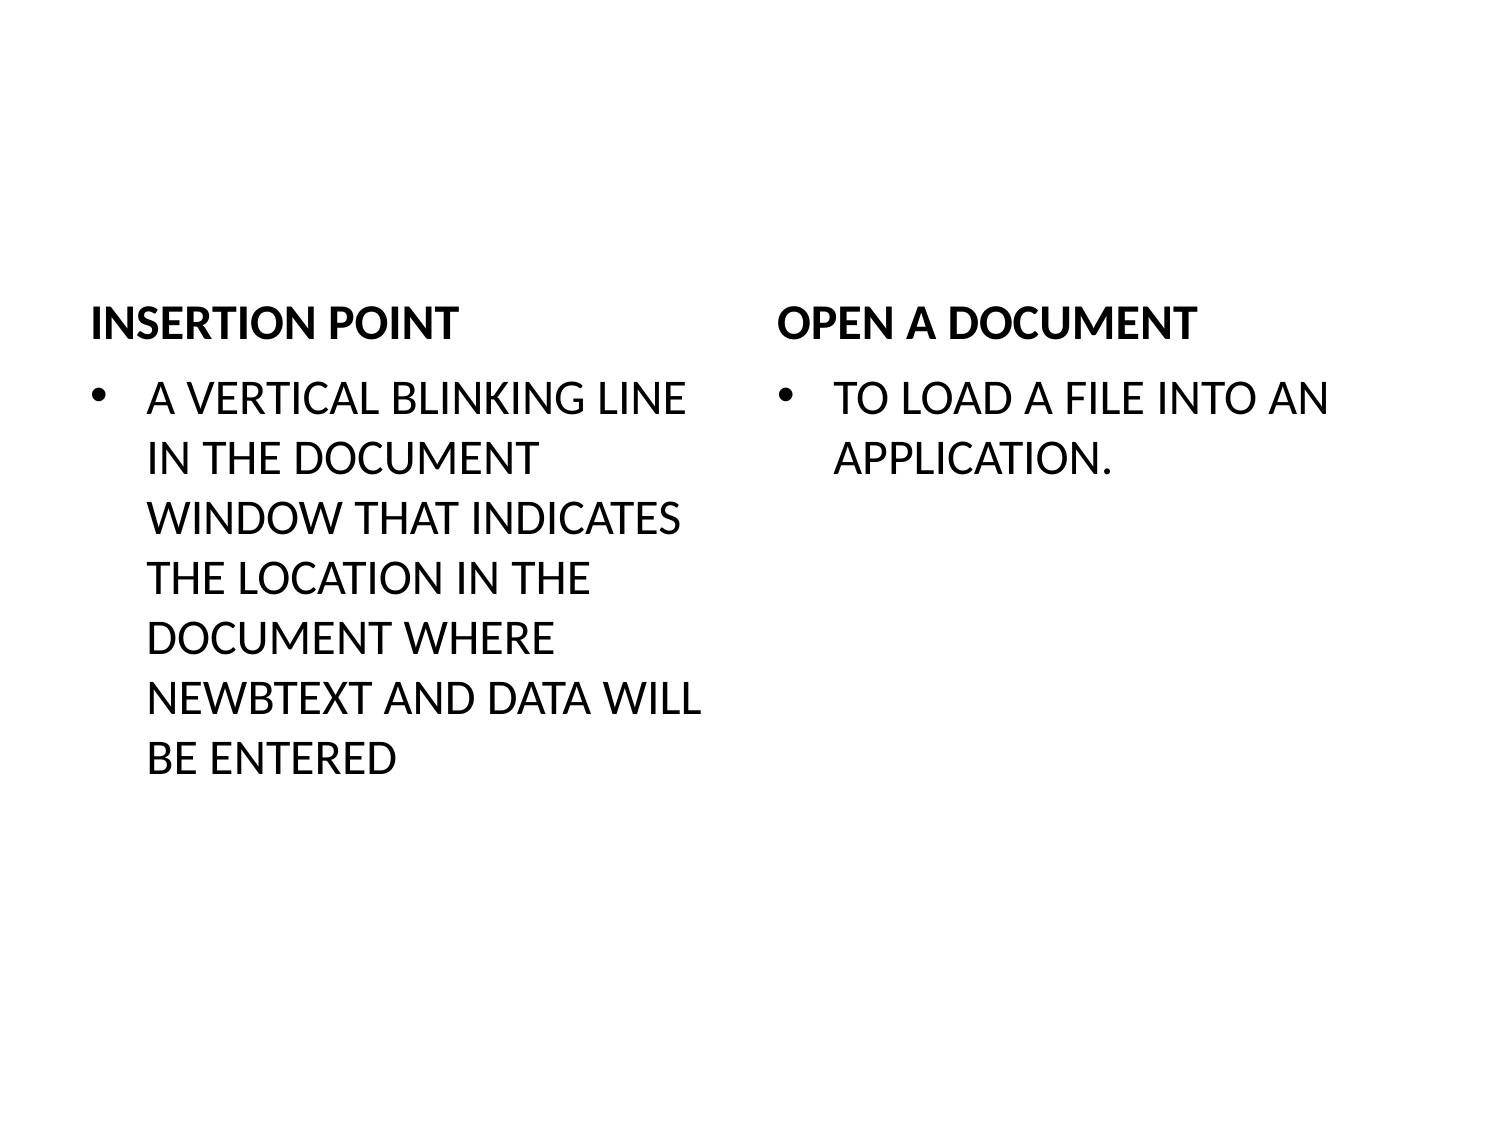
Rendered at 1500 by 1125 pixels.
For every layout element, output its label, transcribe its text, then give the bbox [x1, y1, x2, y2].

list A VERTICAL BLINKING LINE IN THE DOCUMENT WINDOW THAT INDICATES THE LOCATION IN THE DOCUMENT WHERE NEWBTEXT AND DATA WILL BE ENTERED [75, 356, 738, 1005]
list OPEN A DOCUMENT [761, 251, 1425, 356]
list INSERTION POINT [75, 251, 738, 356]
list TO LOAD A FILE INTO AN APPLICATION. [761, 356, 1425, 1005]
